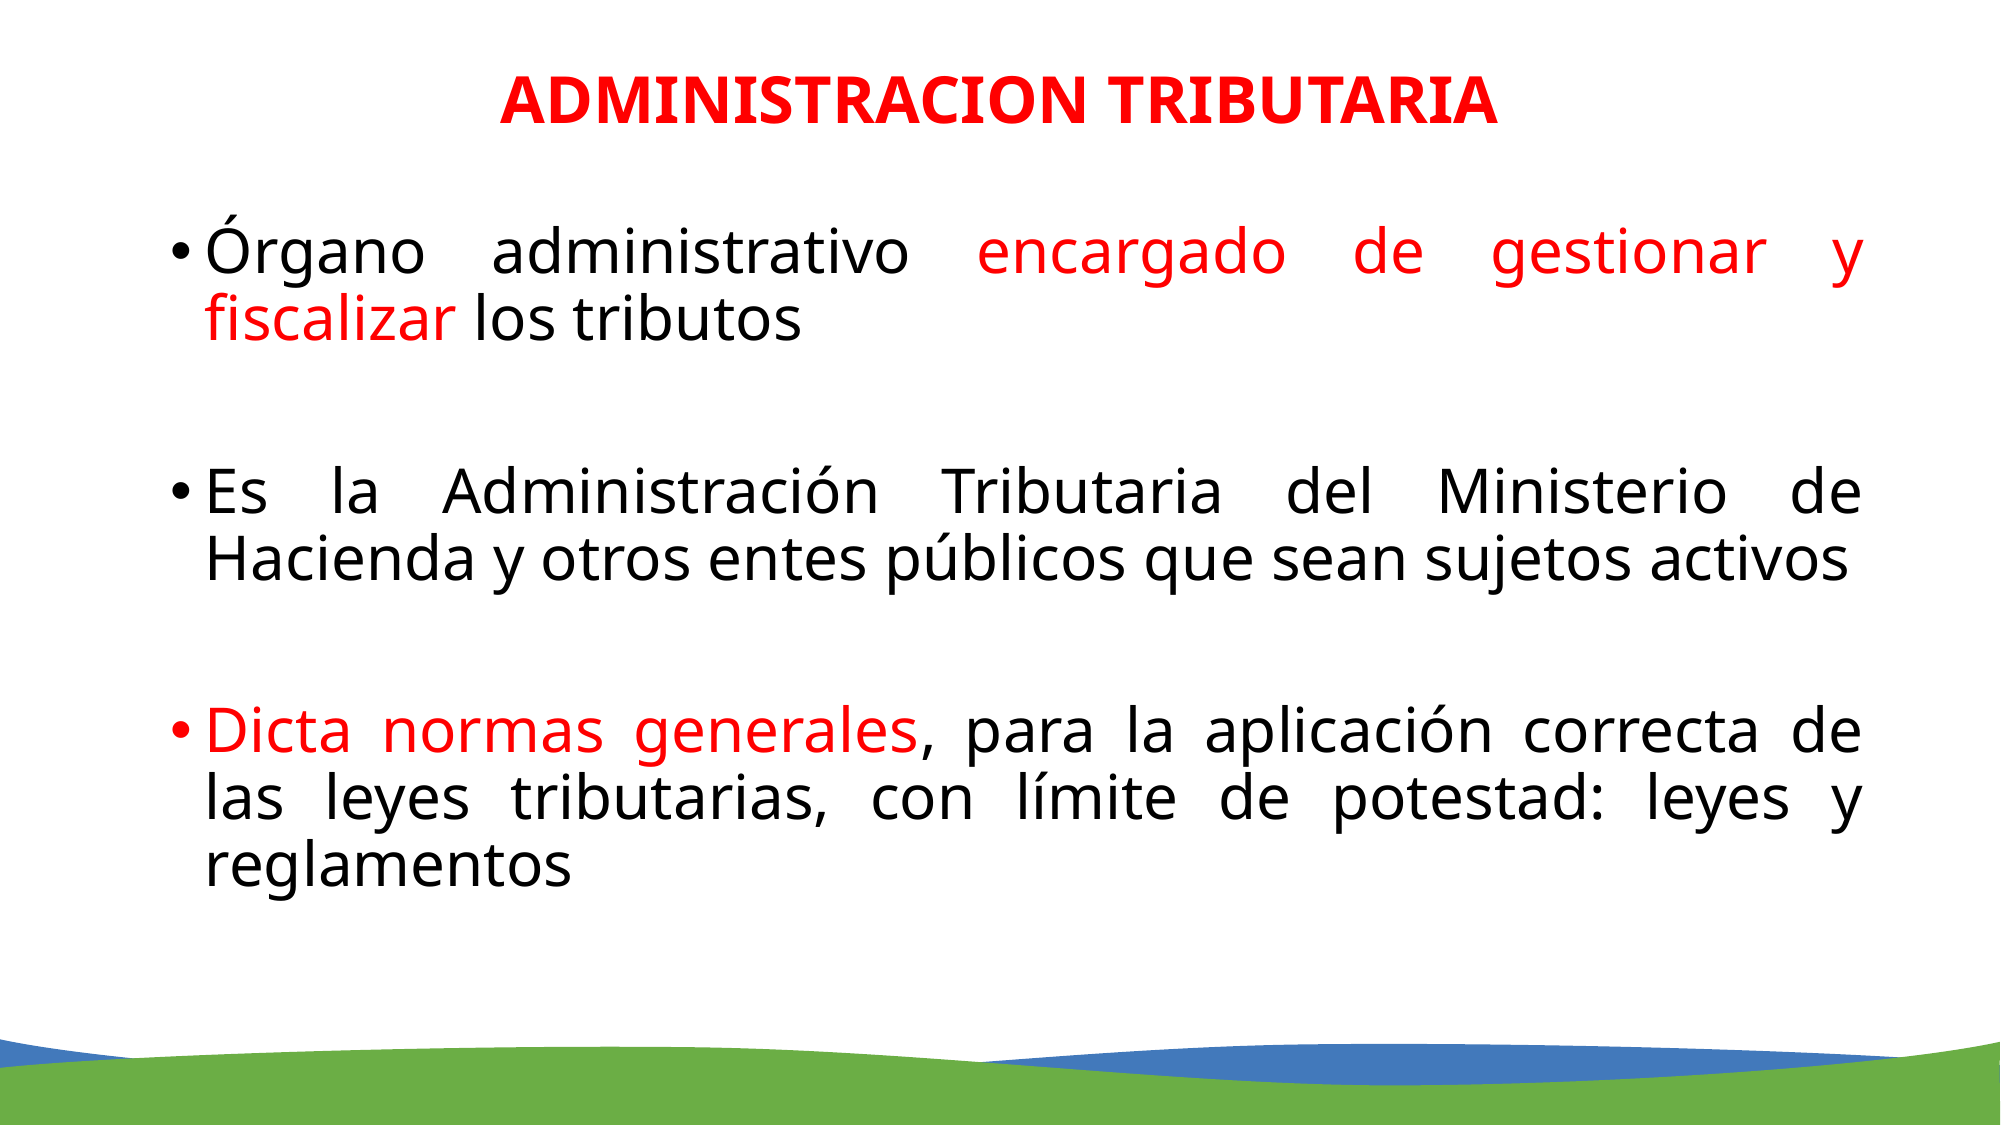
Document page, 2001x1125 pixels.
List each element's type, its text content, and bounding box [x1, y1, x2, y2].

title ADMINISTRACION TRIBUTARIA [137, 59, 1863, 146]
list Órgano administrativo encargado de gestionar y fiscalizar los tributos Es la Administración Tributaria del Ministerio de Hacienda y otros entes públicos que sean sujetos activos Dicta normas generales, para la aplicación correcta de las leyes tributarias, con límite de potestad: leyes y reglamentos [154, 212, 1880, 927]
